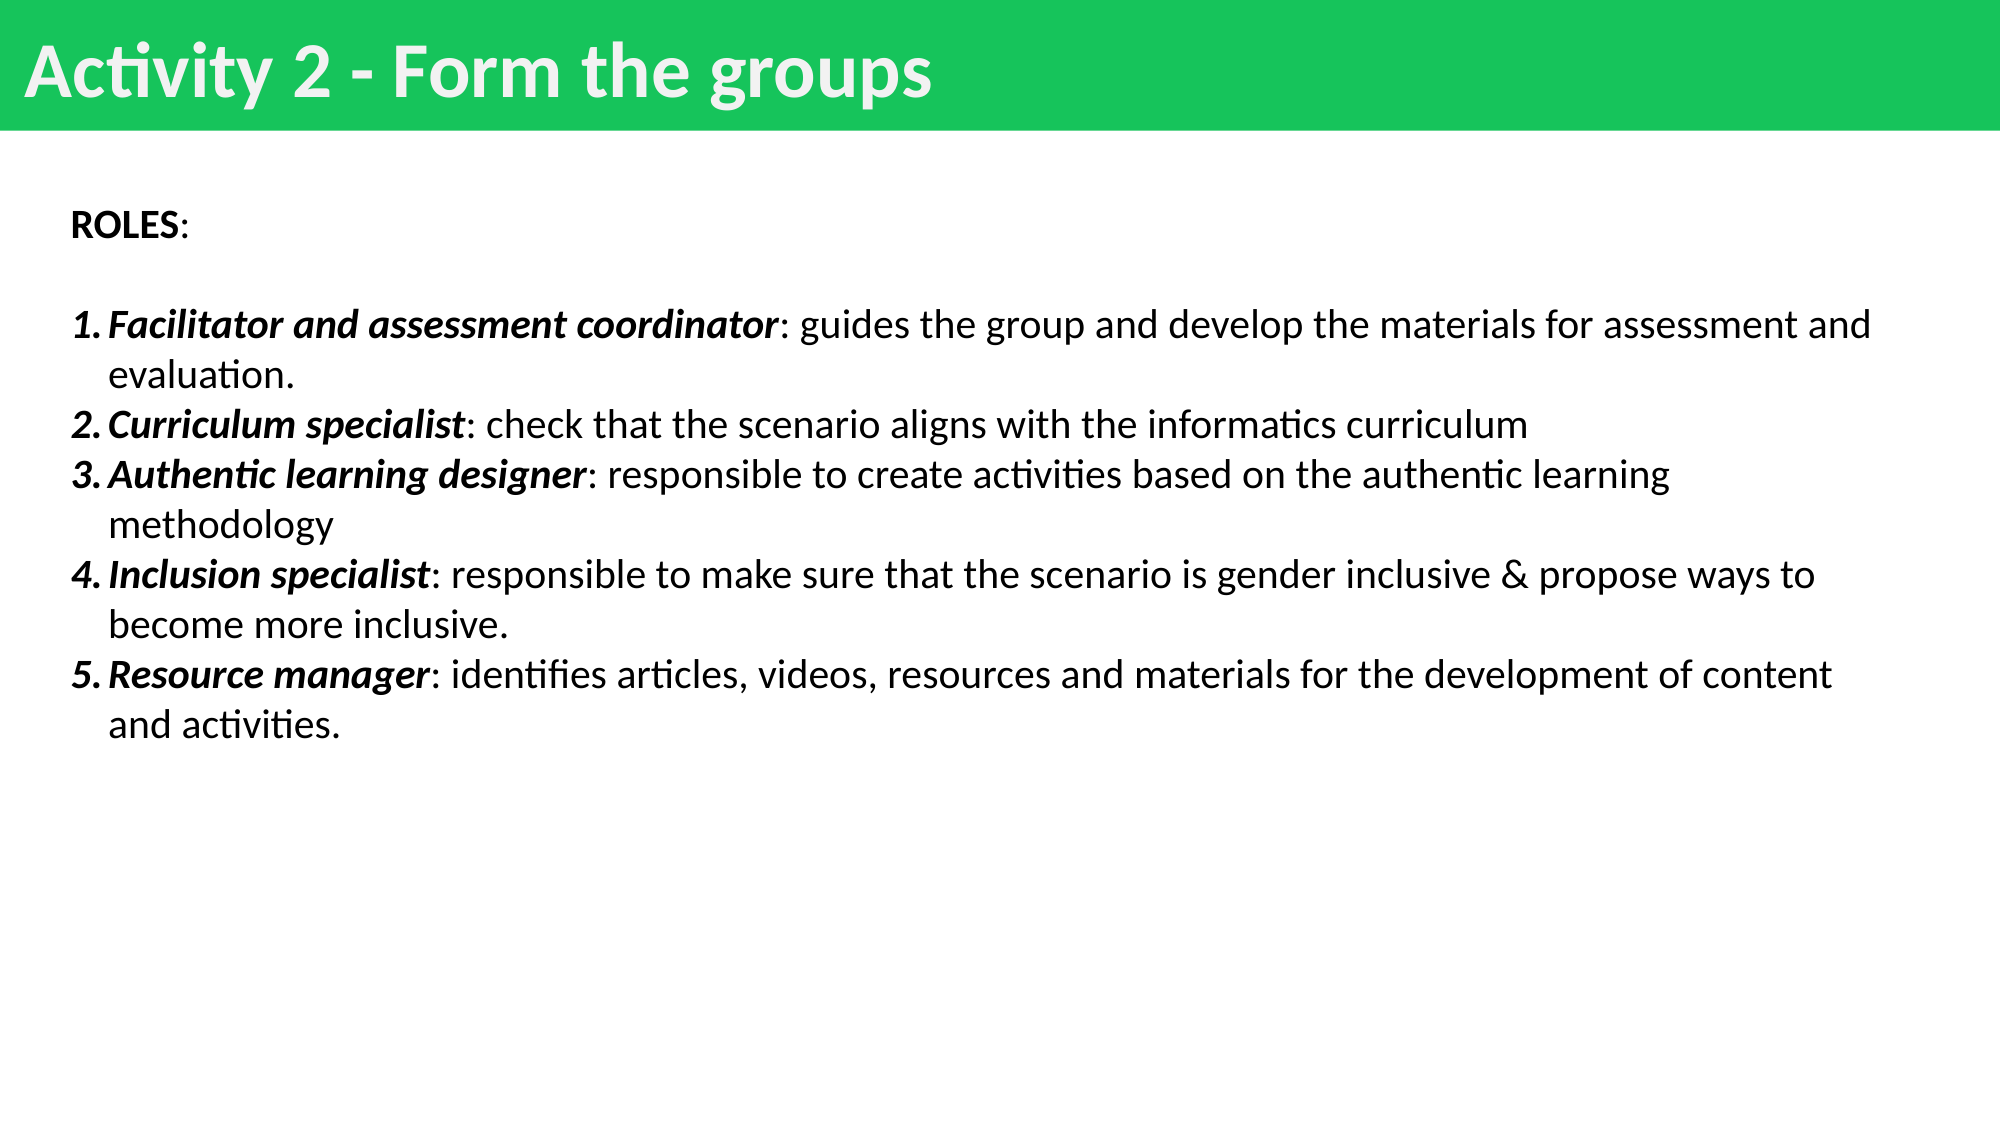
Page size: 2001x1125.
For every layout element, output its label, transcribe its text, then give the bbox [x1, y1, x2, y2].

title Activity 2 - Form the groups [16, 13, 1976, 131]
list ROLES: Facilitator and assessment coordinator: guides the group and develop the materials for assessment and evaluation. Curriculum specialist: check that the scenario aligns with the informatics curriculum Authentic learning designer: responsible to create activities based on the authentic learning methodology Inclusion specialist: responsible to make sure that the scenario is gender inclusive & propose ways to become more inclusive. Resource manager: identifies articles, videos, resources and materials for the development of content and activities. [55, 188, 1893, 918]
